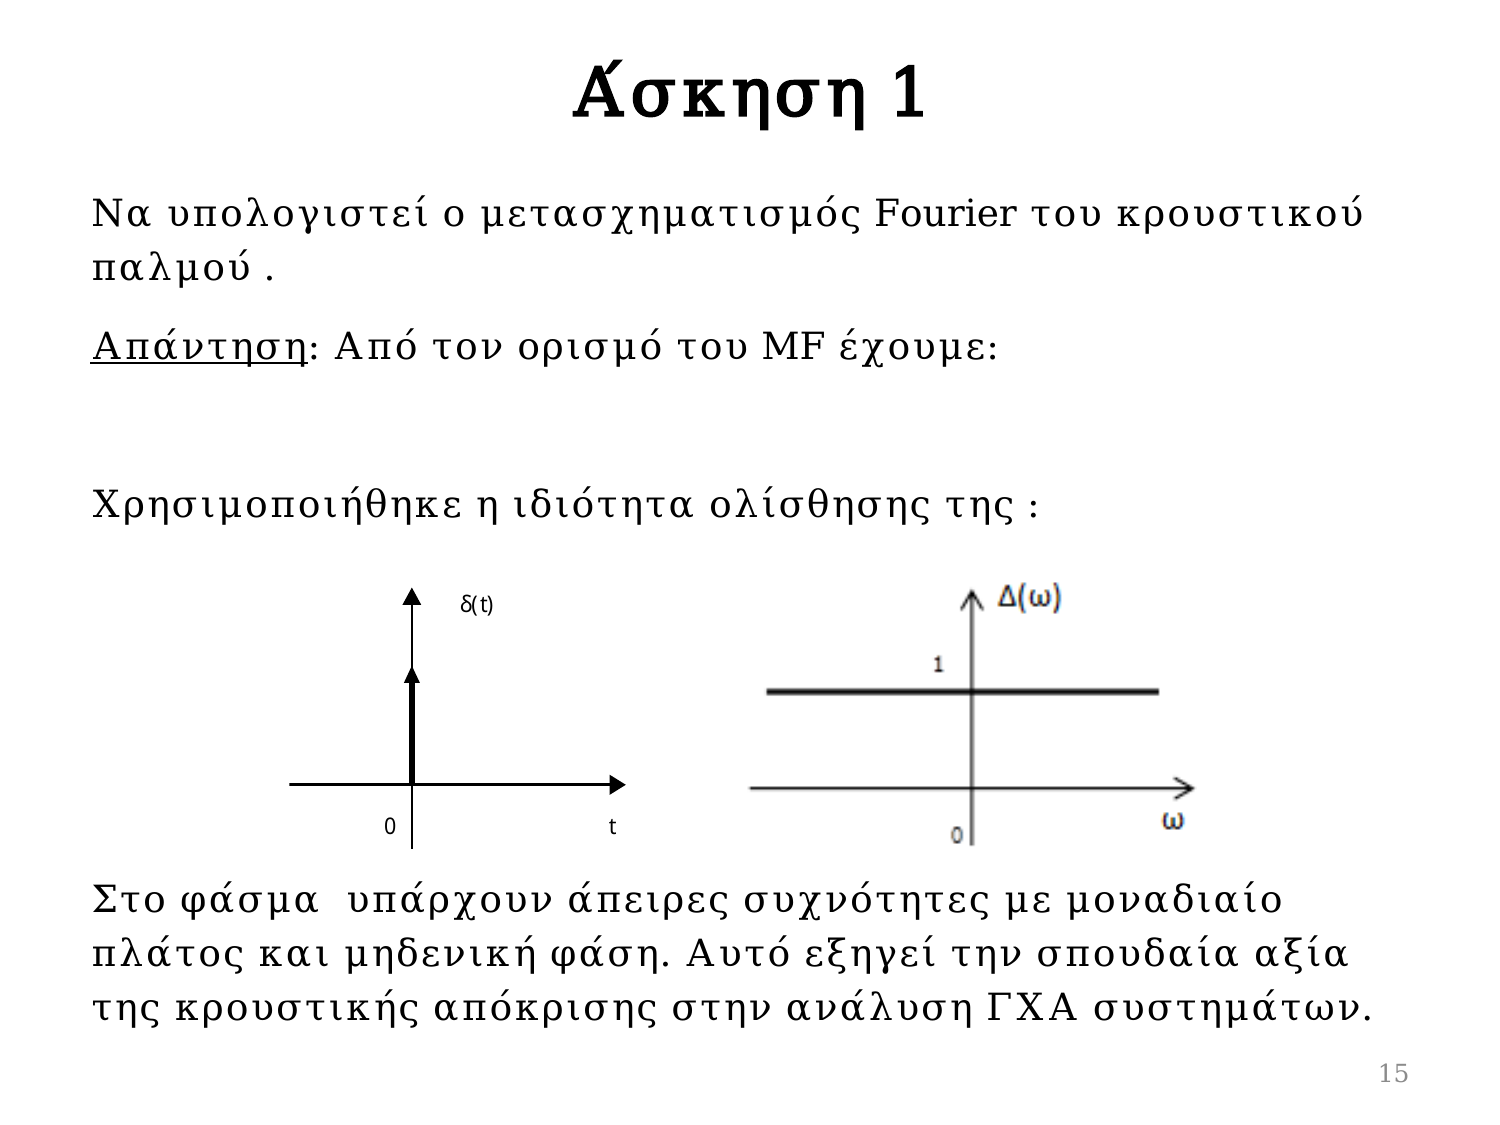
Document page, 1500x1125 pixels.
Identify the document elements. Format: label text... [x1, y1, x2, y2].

picture [289, 562, 645, 850]
slide_number 15 [1222, 1042, 1425, 1103]
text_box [722, 573, 1211, 858]
title Άσκηση 1 [75, 19, 1425, 159]
